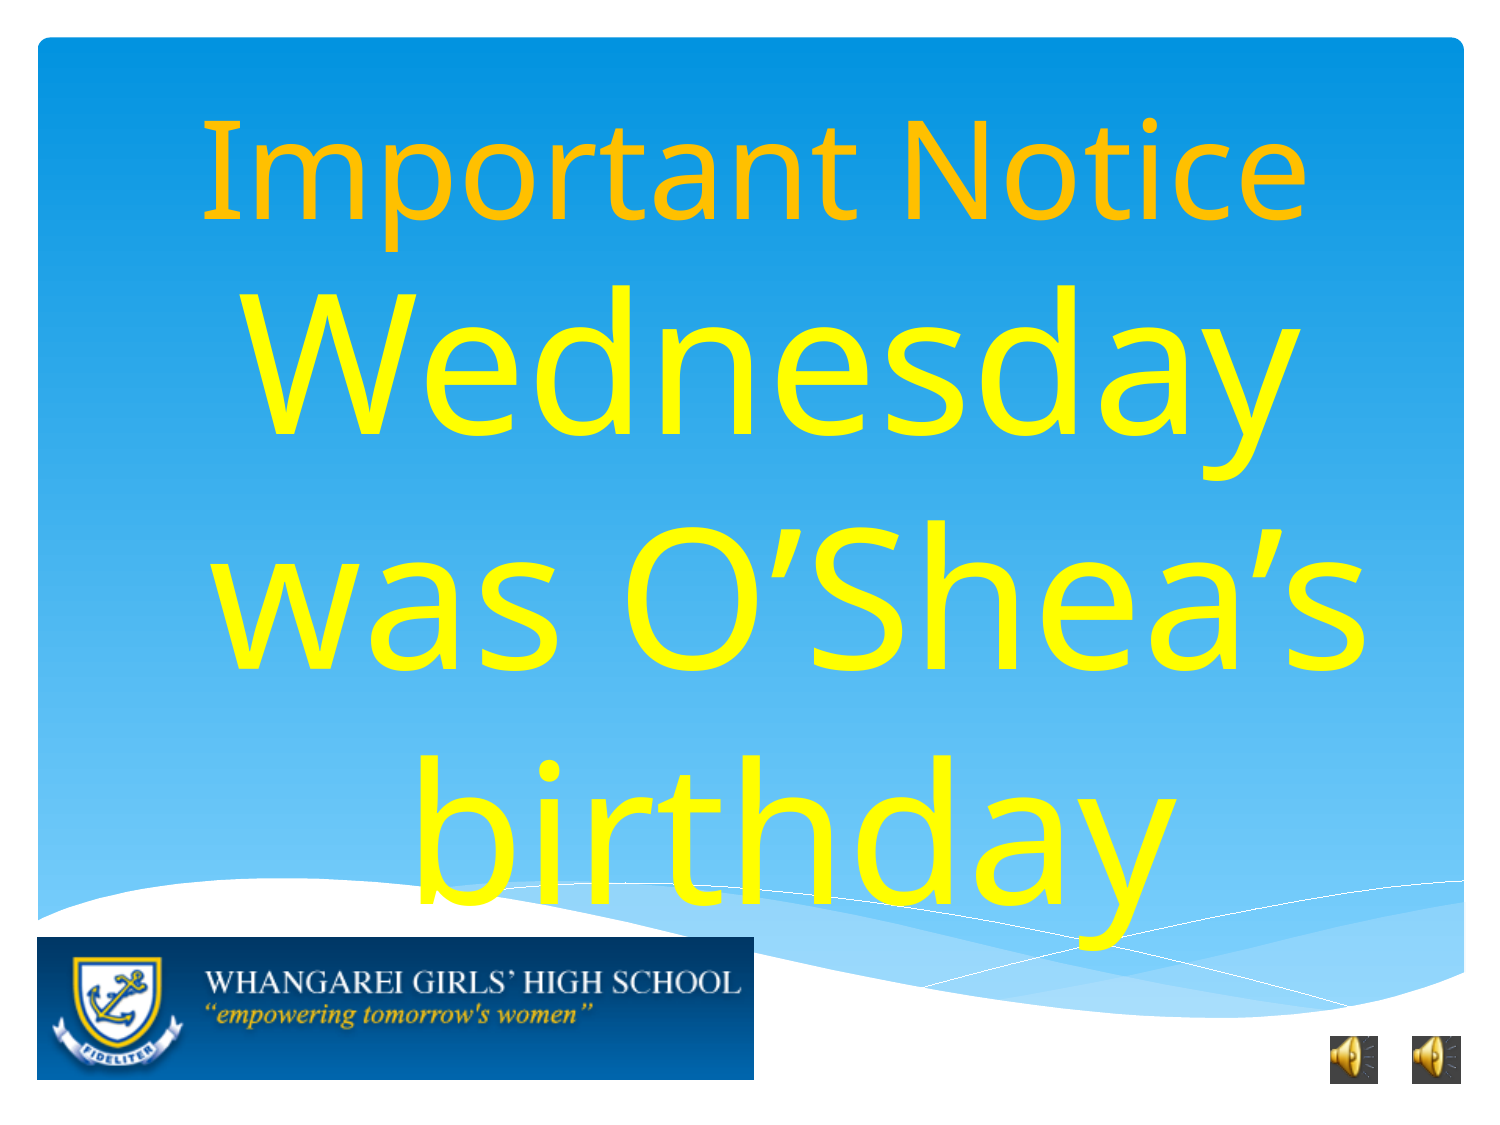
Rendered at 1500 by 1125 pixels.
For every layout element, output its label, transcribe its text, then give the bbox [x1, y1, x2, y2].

picture [1328, 1034, 1380, 1086]
picture [37, 937, 754, 1080]
text_box Wednesday was O’Shea’s birthday [149, 231, 1391, 963]
picture [1411, 1034, 1462, 1086]
text_box Important Notice [149, 37, 1362, 255]
